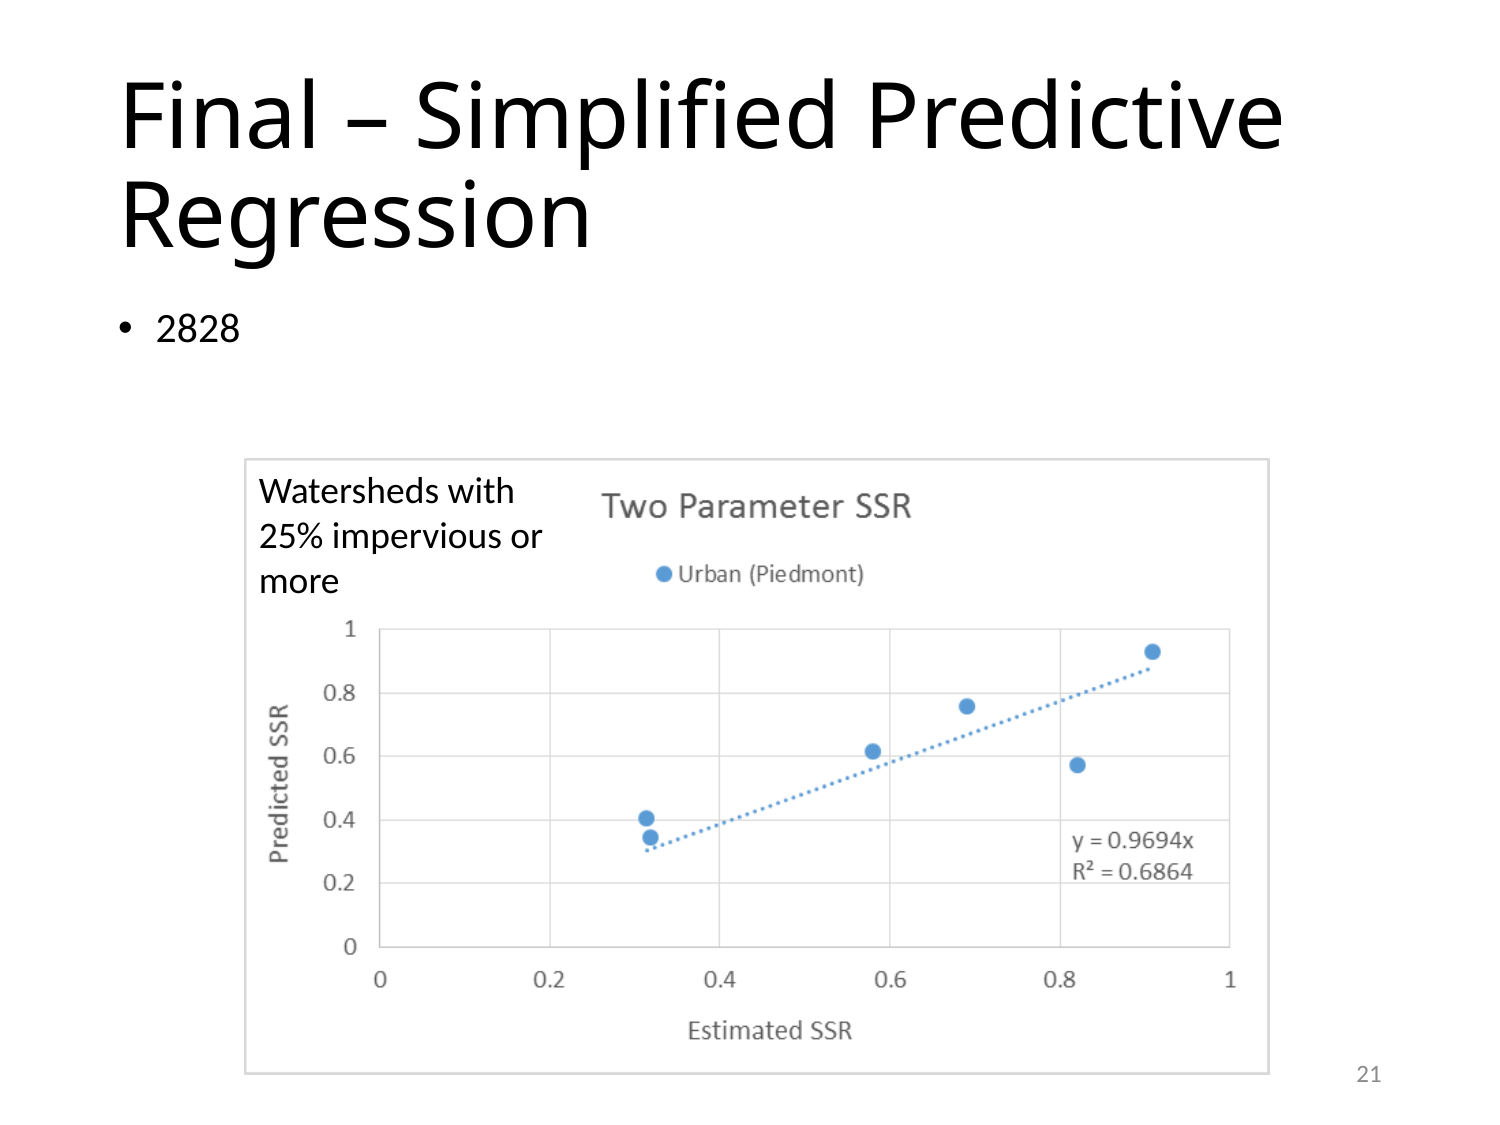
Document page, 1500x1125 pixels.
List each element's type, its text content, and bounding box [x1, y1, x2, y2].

picture [243, 458, 1270, 1075]
slide_number 21 [1059, 1042, 1397, 1103]
title Final – Simplified Predictive Regression [103, 59, 1397, 278]
